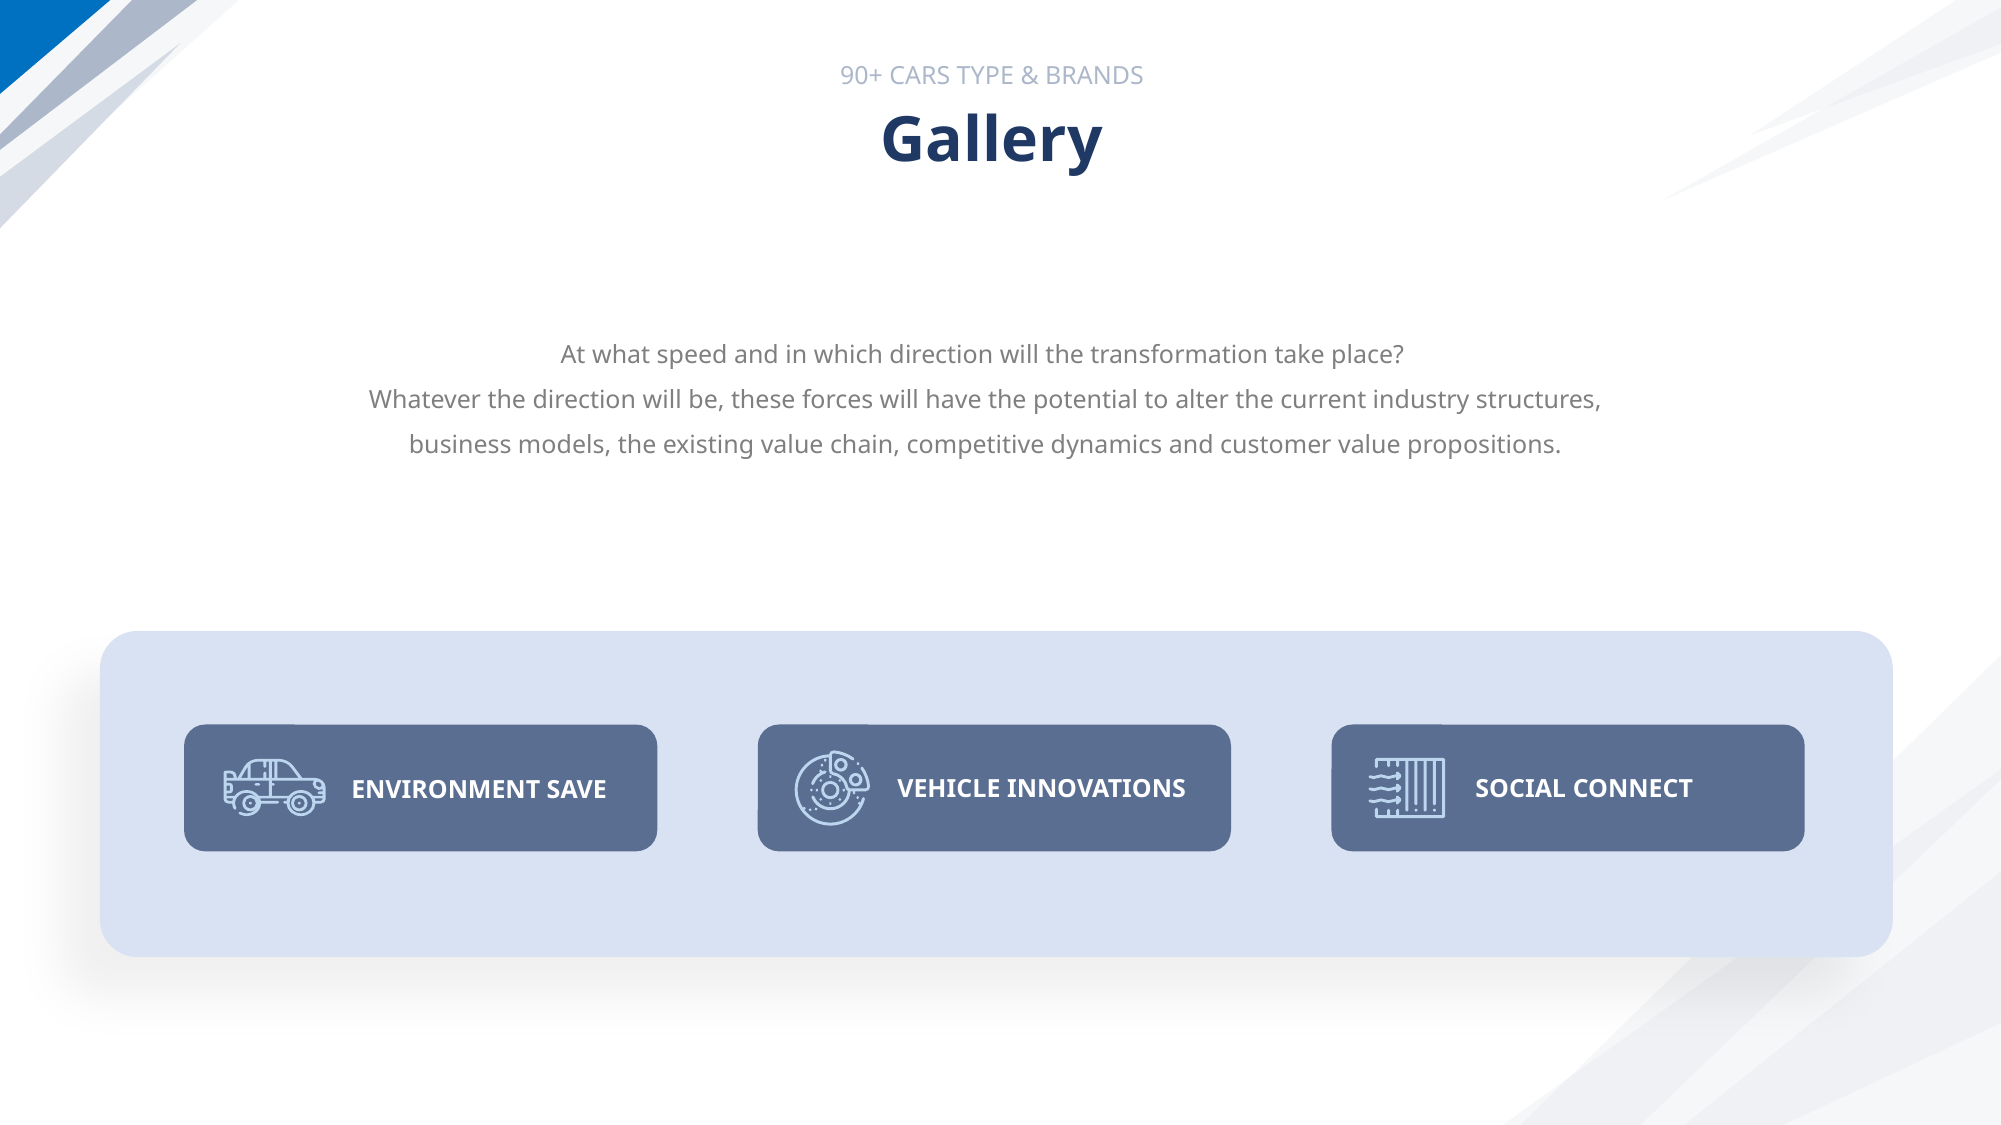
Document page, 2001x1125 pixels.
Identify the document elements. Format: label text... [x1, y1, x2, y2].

text_box At what speed and in which direction will the transformation take place? Whatever the direction will be, these forces will have the potential to alter the current industry structures, business models, the existing value chain, competitive dynamics and customer value propositions. [336, 316, 1637, 514]
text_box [183, 724, 658, 852]
text_box 90+ CARS TYPE & BRANDS [825, 52, 1175, 98]
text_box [1331, 724, 1805, 852]
title Gallery [137, 73, 1863, 210]
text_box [757, 724, 1232, 852]
text_box [99, 630, 1893, 958]
